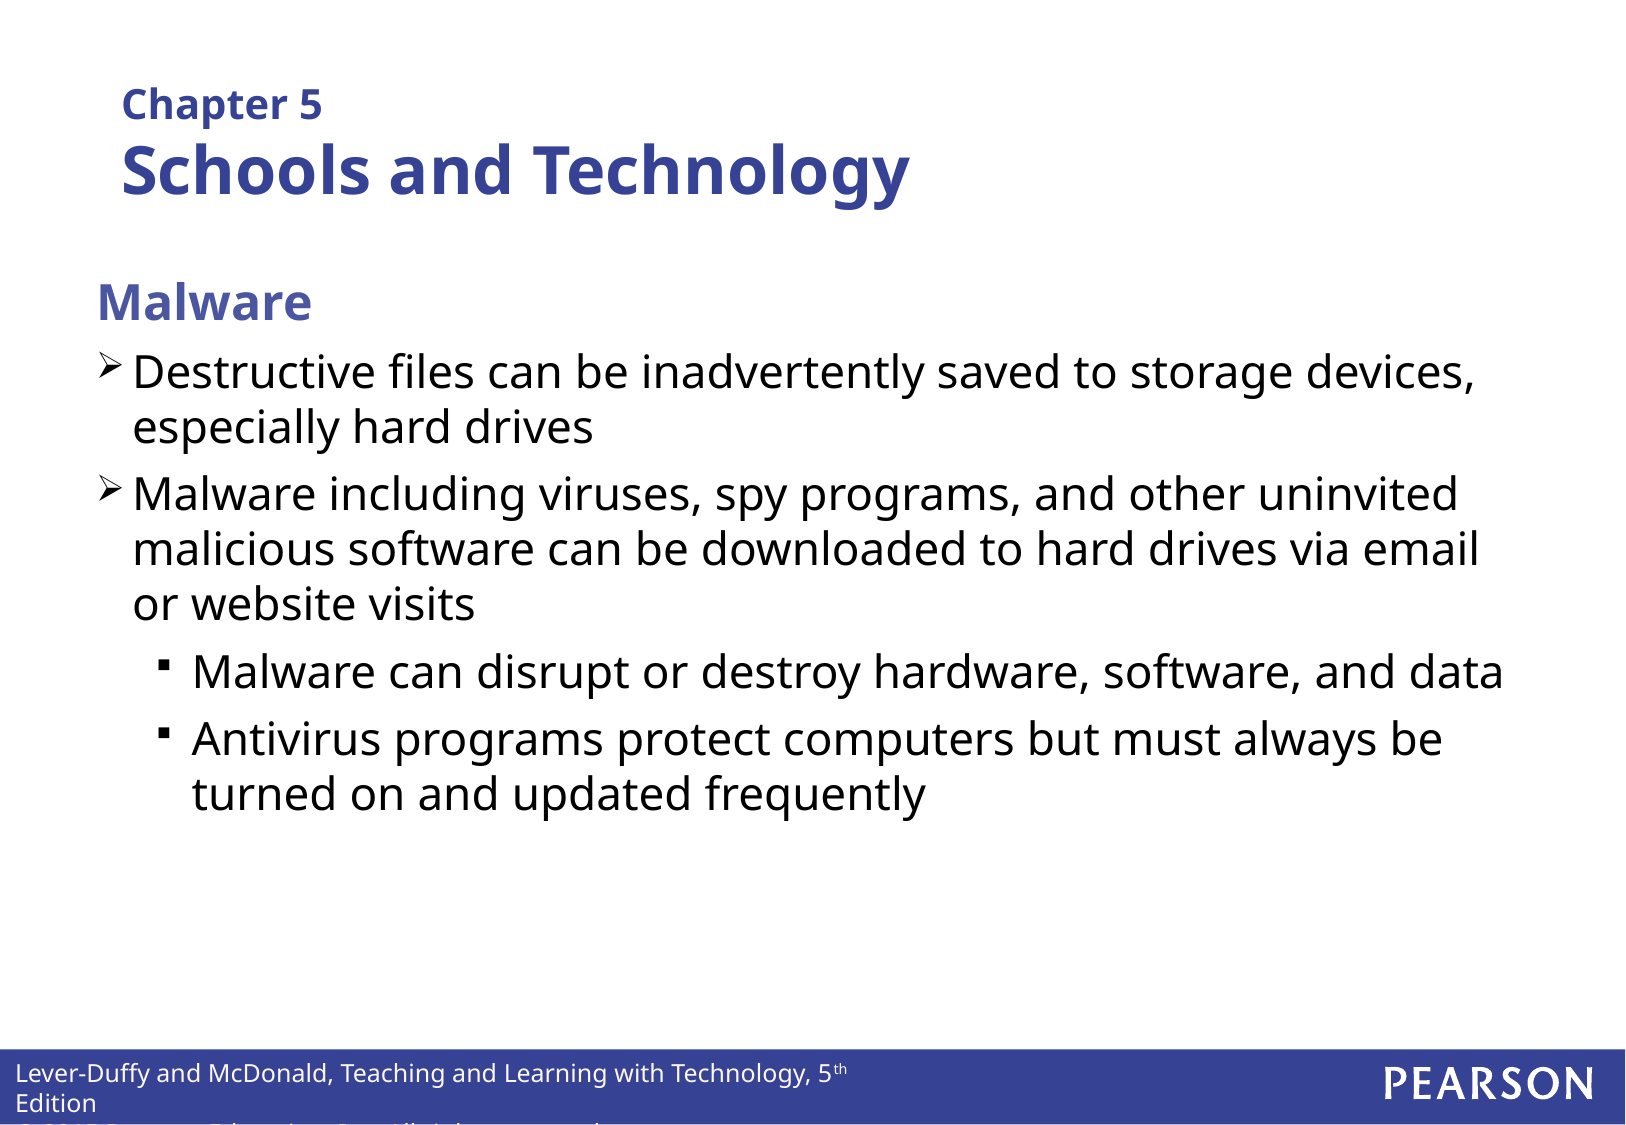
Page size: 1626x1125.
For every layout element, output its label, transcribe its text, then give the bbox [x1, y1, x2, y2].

text_box Chapter 5 Schools and Technology [106, 70, 1569, 258]
list Malware Destructive files can be inadvertently saved to storage devices, especially hard drives Malware including viruses, spy programs, and other uninvited malicious software can be downloaded to hard drives via email or website visits Malware can disrupt or destroy hardware, software, and data Antivirus programs protect computers but must always be turned on and updated frequently [81, 262, 1544, 1005]
